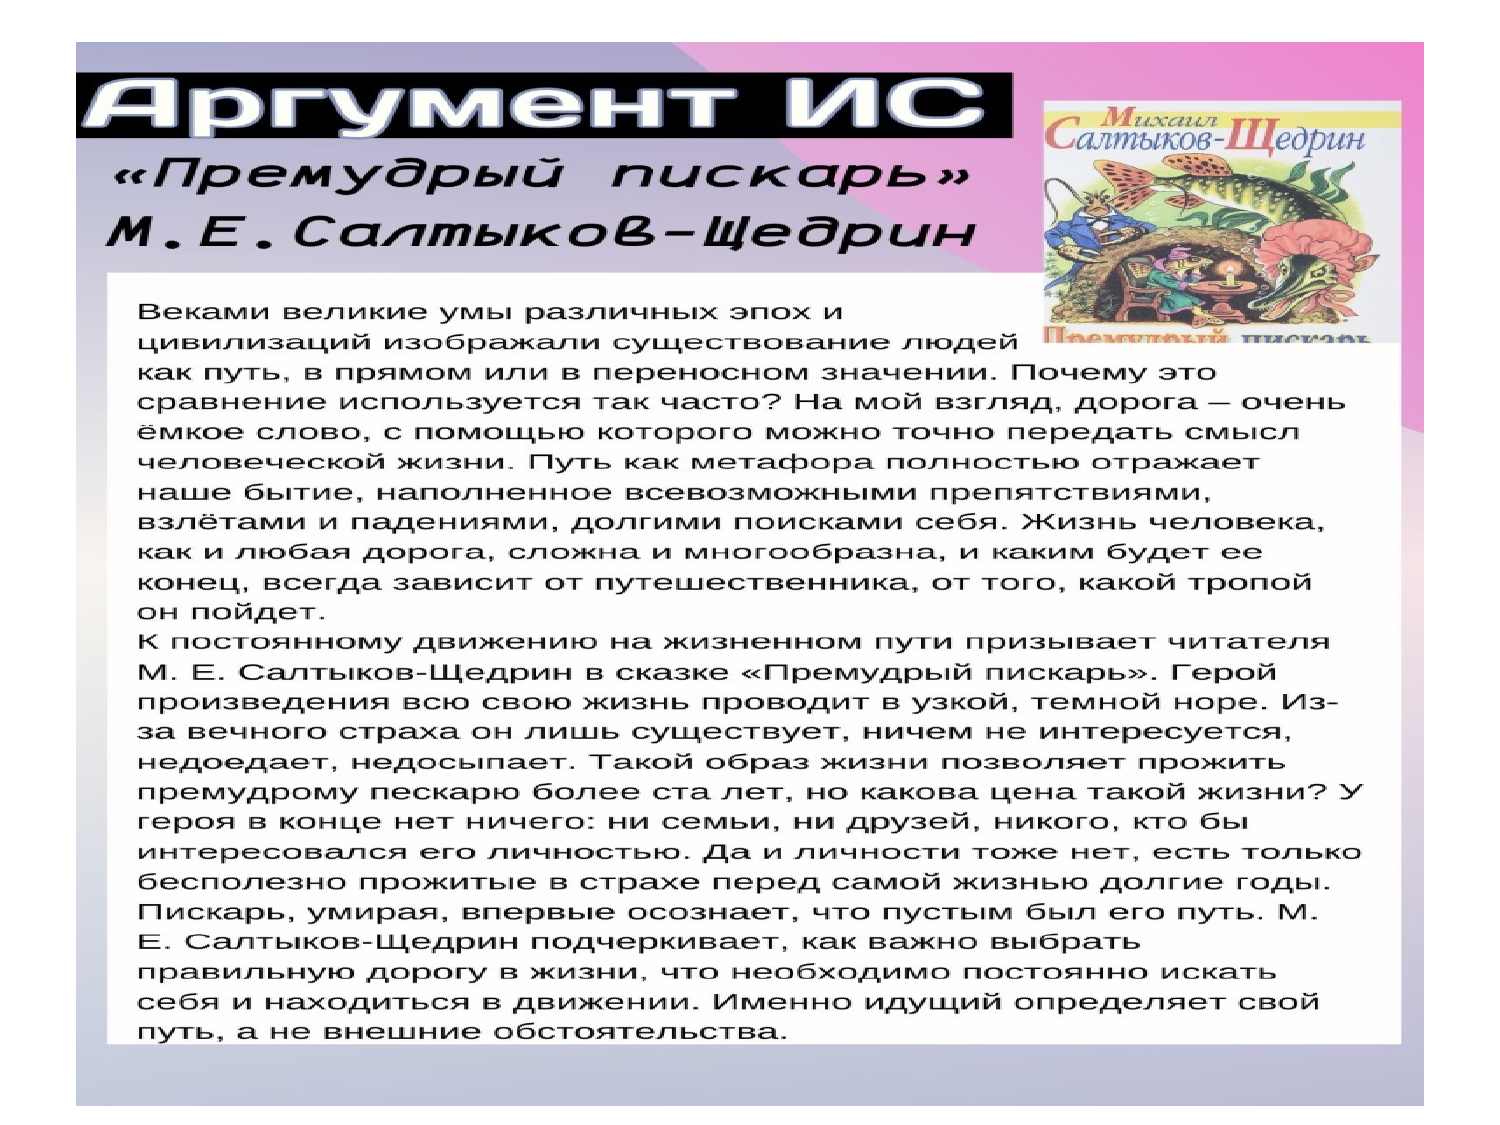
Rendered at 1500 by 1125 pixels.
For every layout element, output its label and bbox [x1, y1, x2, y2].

list [76, 42, 1424, 1107]
